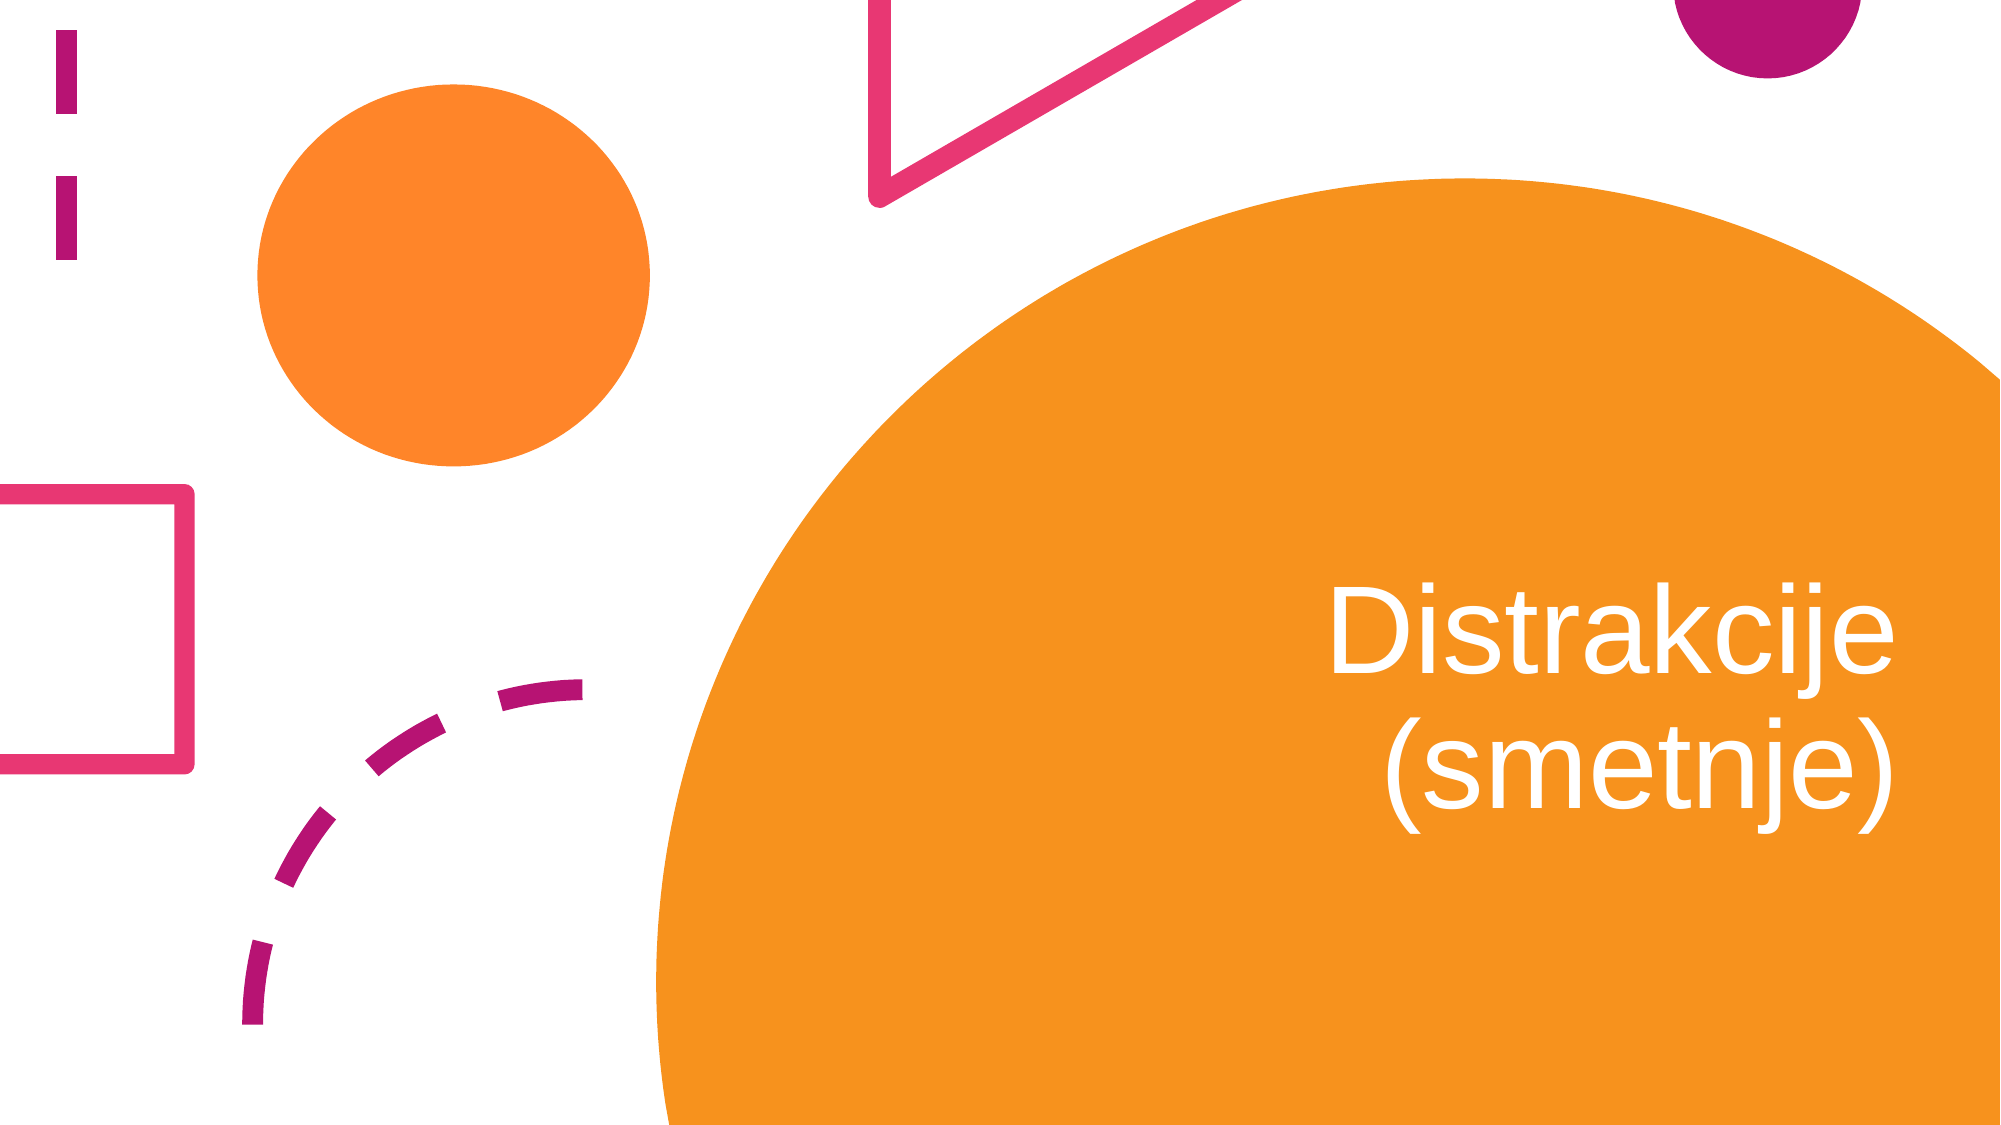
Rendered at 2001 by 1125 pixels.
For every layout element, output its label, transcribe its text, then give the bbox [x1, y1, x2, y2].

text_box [241, 0, 1861, 1036]
text_box [658, 283, 2000, 1125]
text_box [0, 484, 195, 775]
title Distrakcije (smetnje) [1865, 543, 1904, 834]
